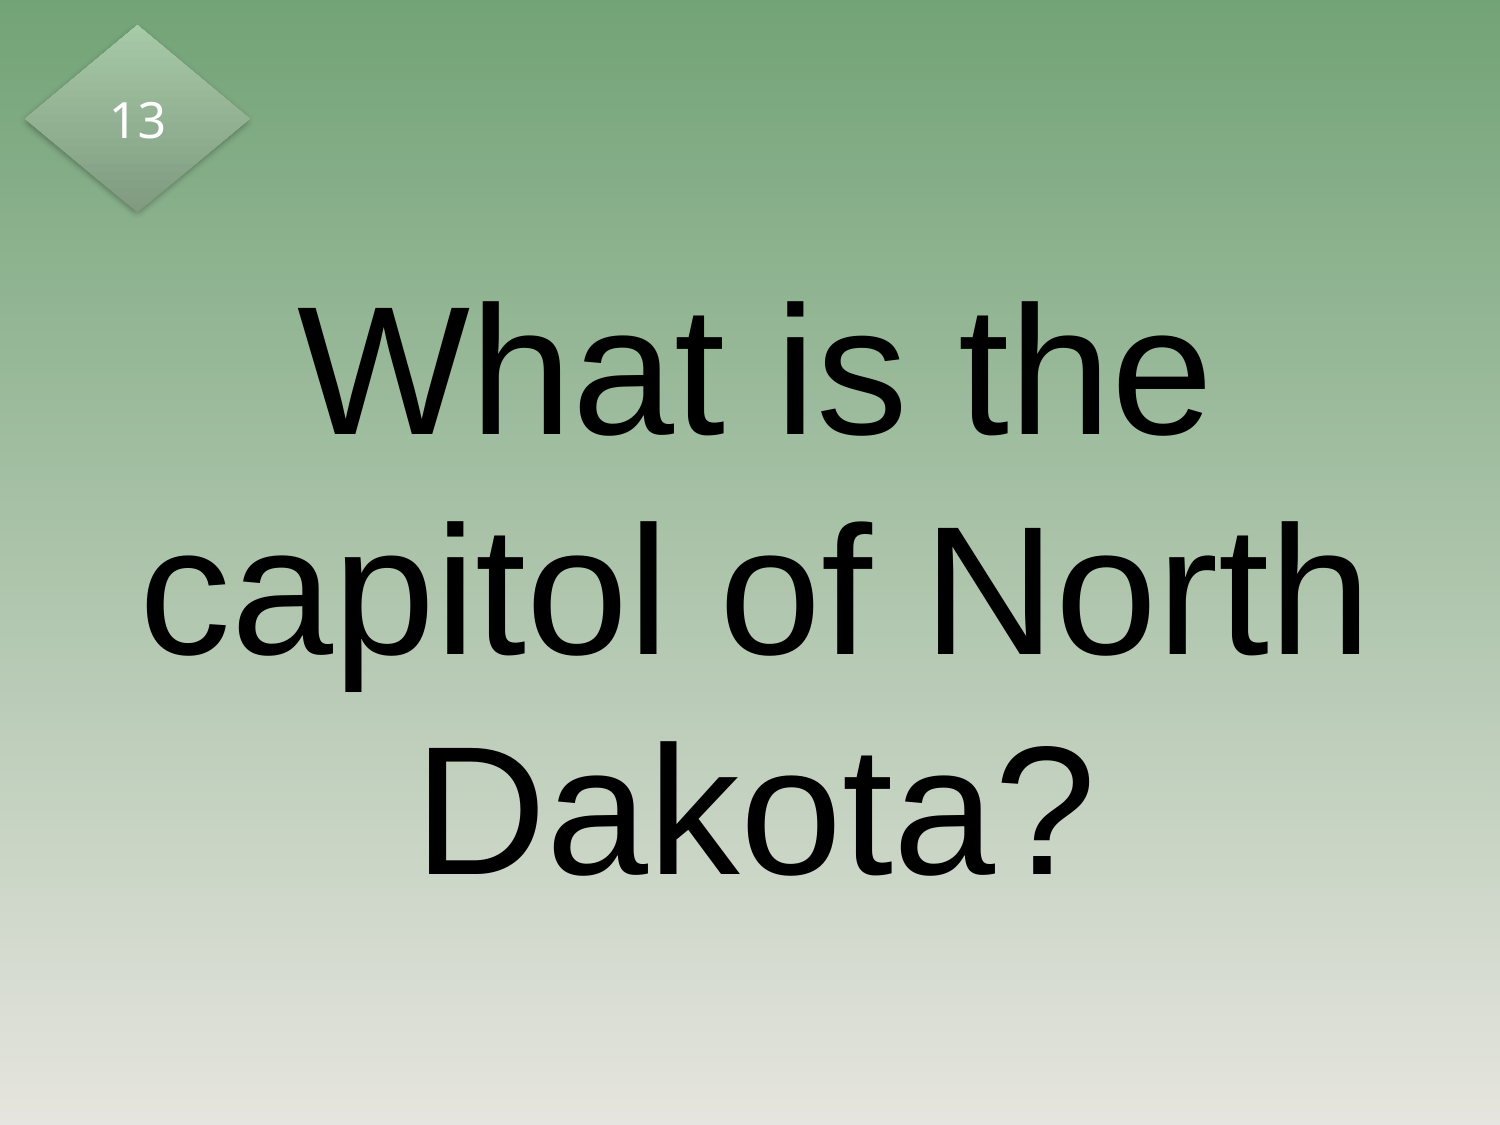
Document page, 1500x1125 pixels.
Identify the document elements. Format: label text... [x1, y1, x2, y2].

text_box 13 [24, 24, 250, 213]
title What is the capitol of North Dakota? [112, 212, 1401, 951]
